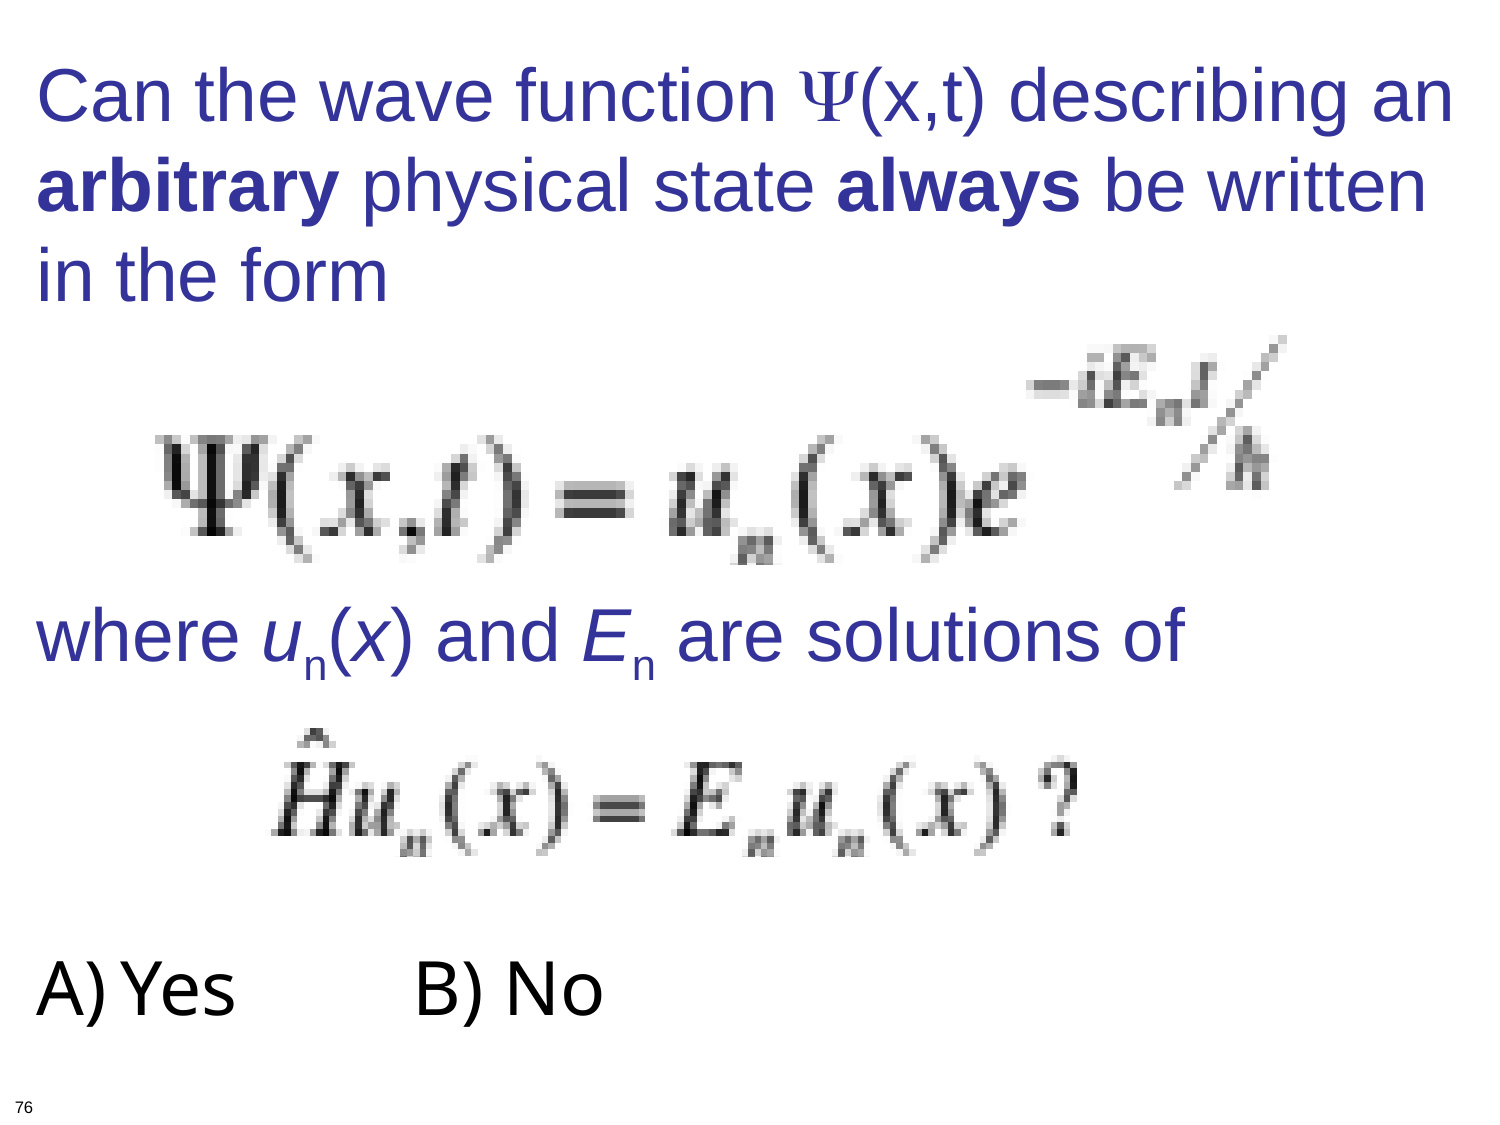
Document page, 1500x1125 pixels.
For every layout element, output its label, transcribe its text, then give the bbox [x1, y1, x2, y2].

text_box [259, 715, 1077, 857]
list Yes B) No [21, 933, 1500, 1091]
title Can the wave function Ψ(x,t) describing an arbitrary physical state always be written in the form where un(x) and En are solutions of [21, 38, 1478, 709]
text_box 76 [0, 1089, 50, 1125]
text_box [137, 326, 1288, 565]
